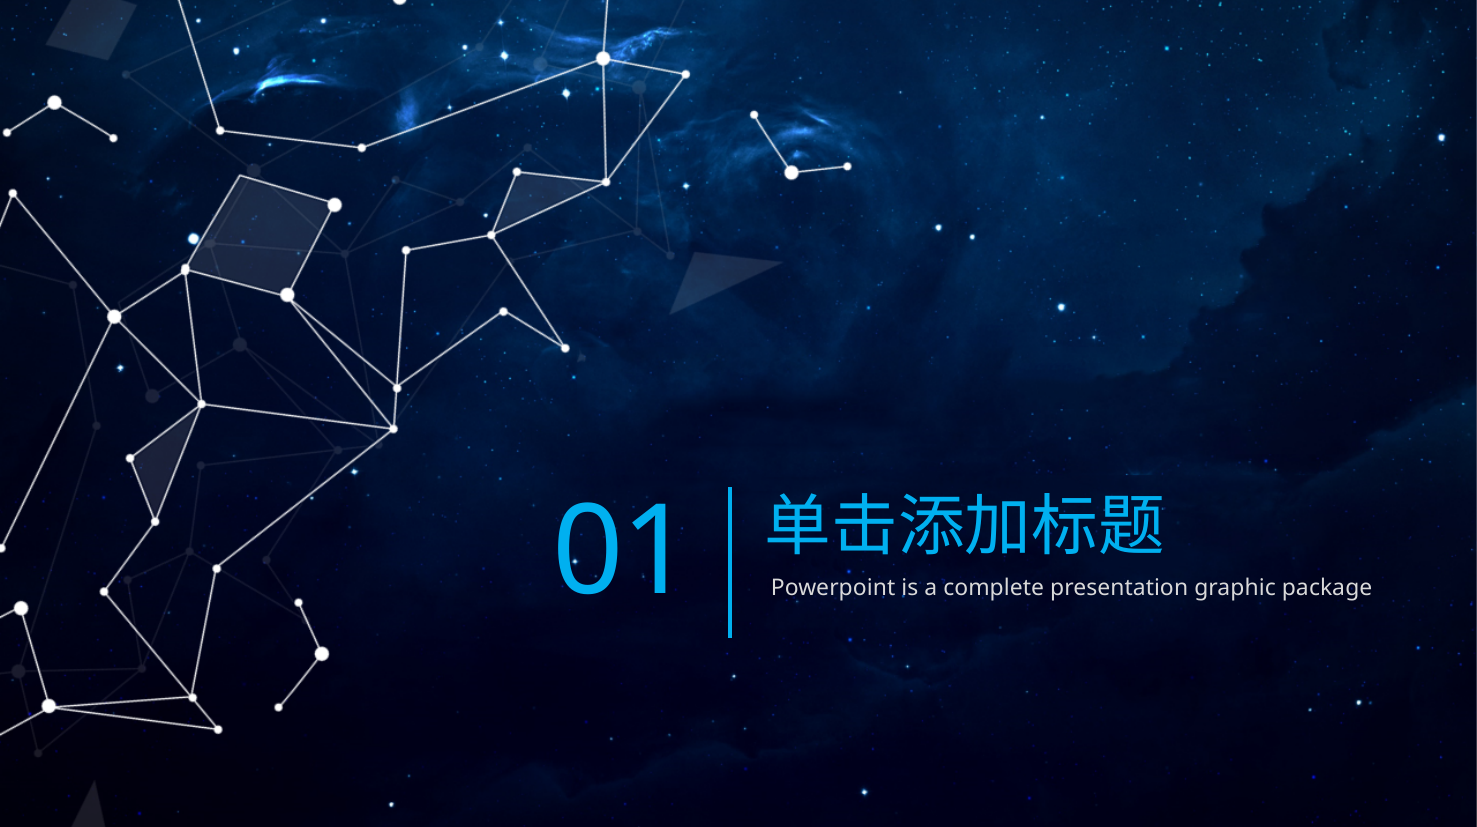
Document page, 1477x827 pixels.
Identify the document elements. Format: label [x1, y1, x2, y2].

picture [0, 0, 1477, 827]
text_box [749, 484, 1405, 607]
